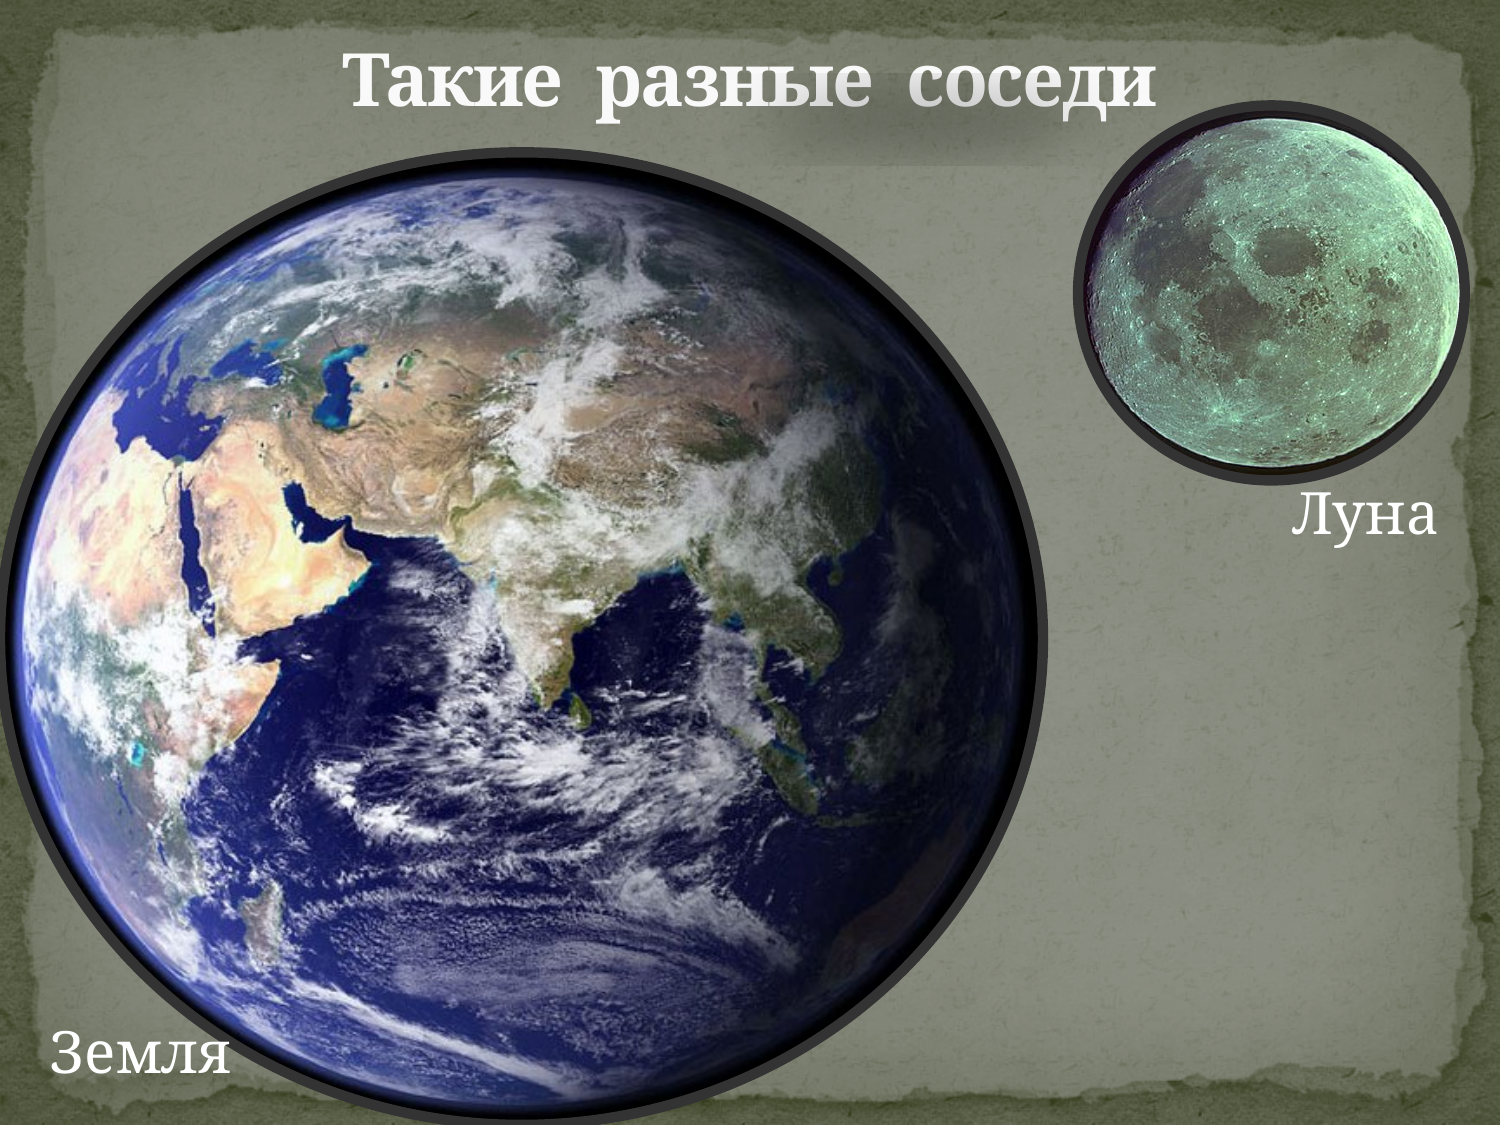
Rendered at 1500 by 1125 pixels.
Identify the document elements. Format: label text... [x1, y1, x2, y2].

title Такие разные соседи [74, 24, 1425, 129]
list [2, 155, 1042, 1123]
text_box Луна [1277, 468, 1500, 554]
picture [1078, 106, 1465, 481]
